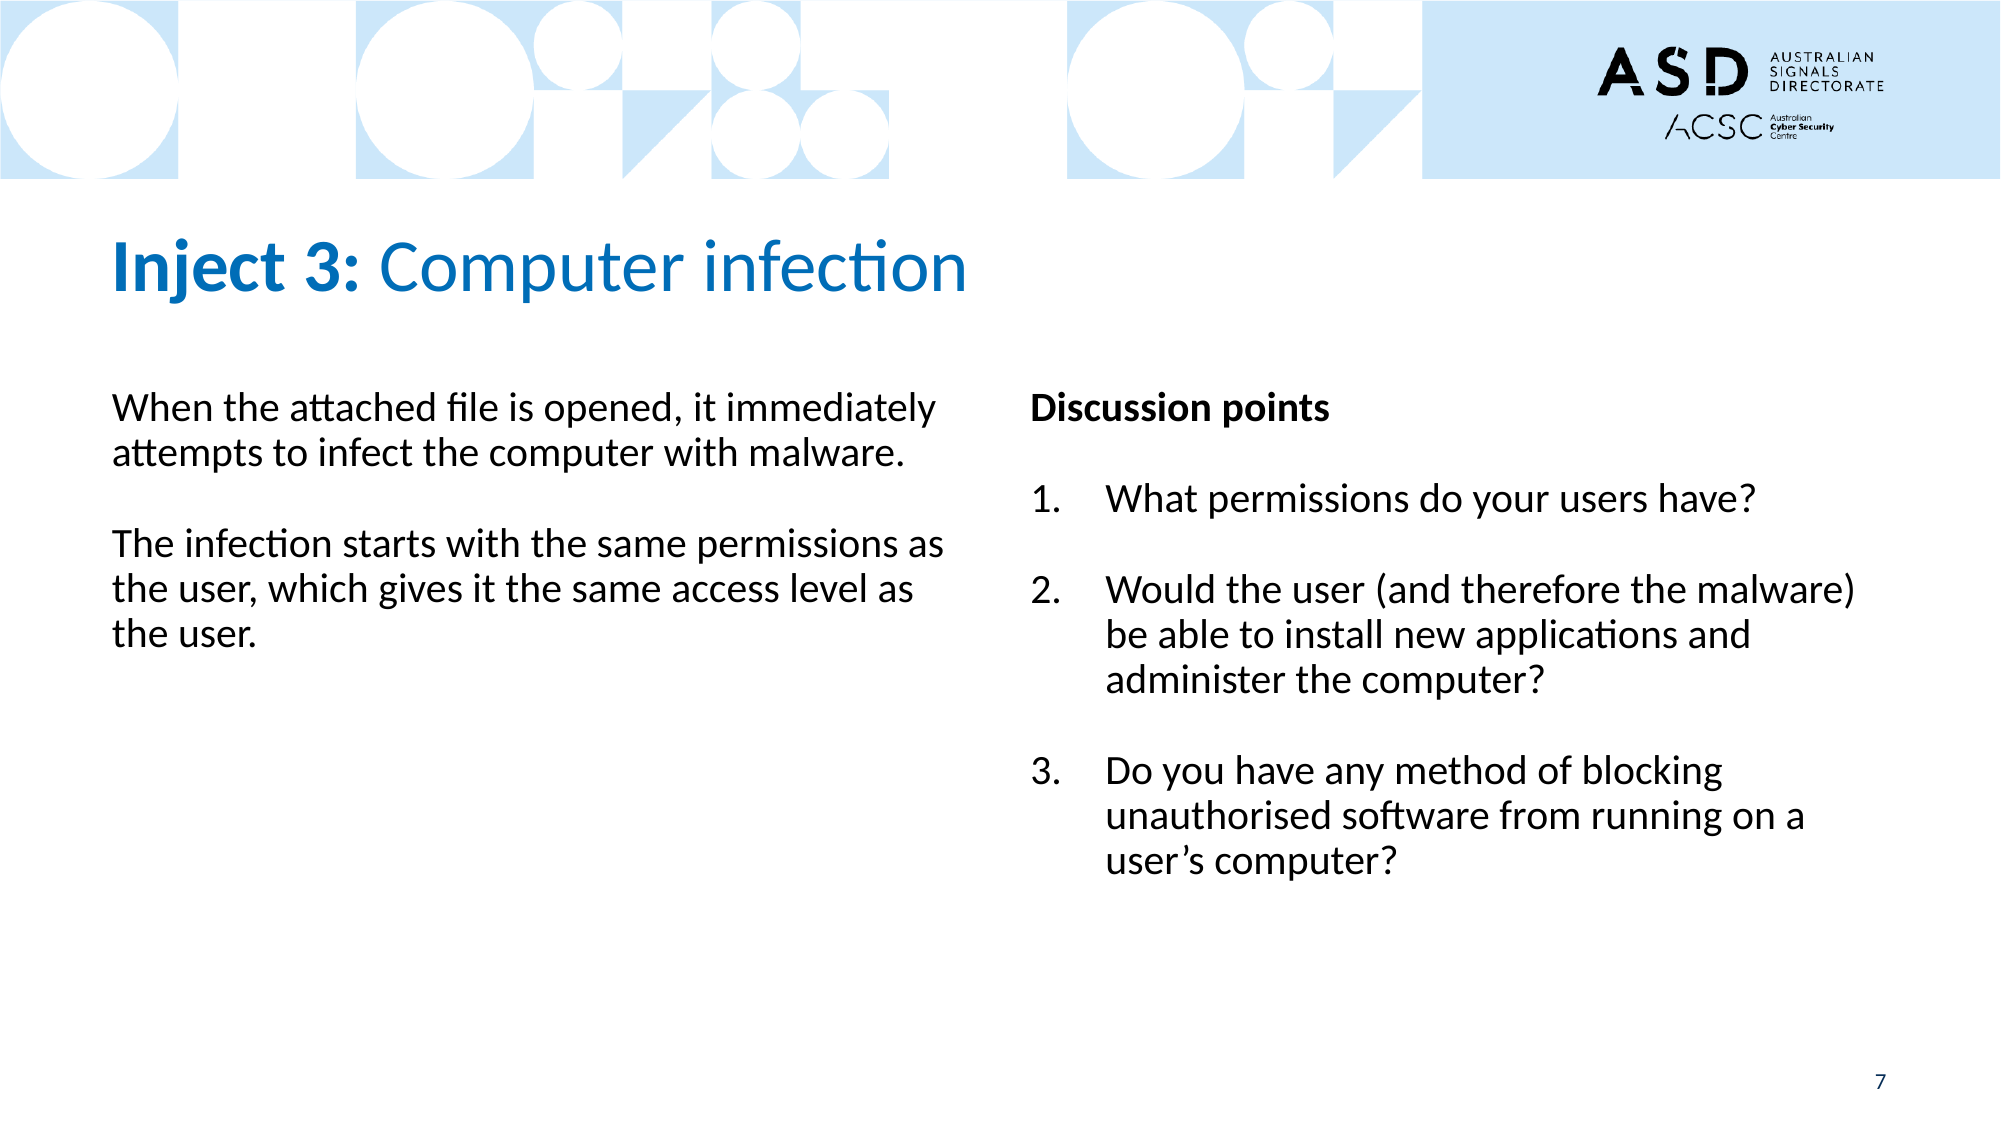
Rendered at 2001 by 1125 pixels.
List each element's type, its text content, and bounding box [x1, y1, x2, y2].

title Inject 3: Computer infection [96, 207, 1902, 328]
list Discussion points What permissions do your users have? Would the user (and therefore the malware) be able to install new applications and administer the computer? Do you have any method of blocking unauthorised software from running on a user’s computer? [1015, 378, 1902, 1007]
picture [0, 0, 2001, 179]
list When the attached file is opened, it immediately attempts to infect the computer with malware. The infection starts with the same permissions as the user, which gives it the same access level as the user. [96, 378, 983, 1007]
slide_number 7 [1799, 1050, 1902, 1111]
